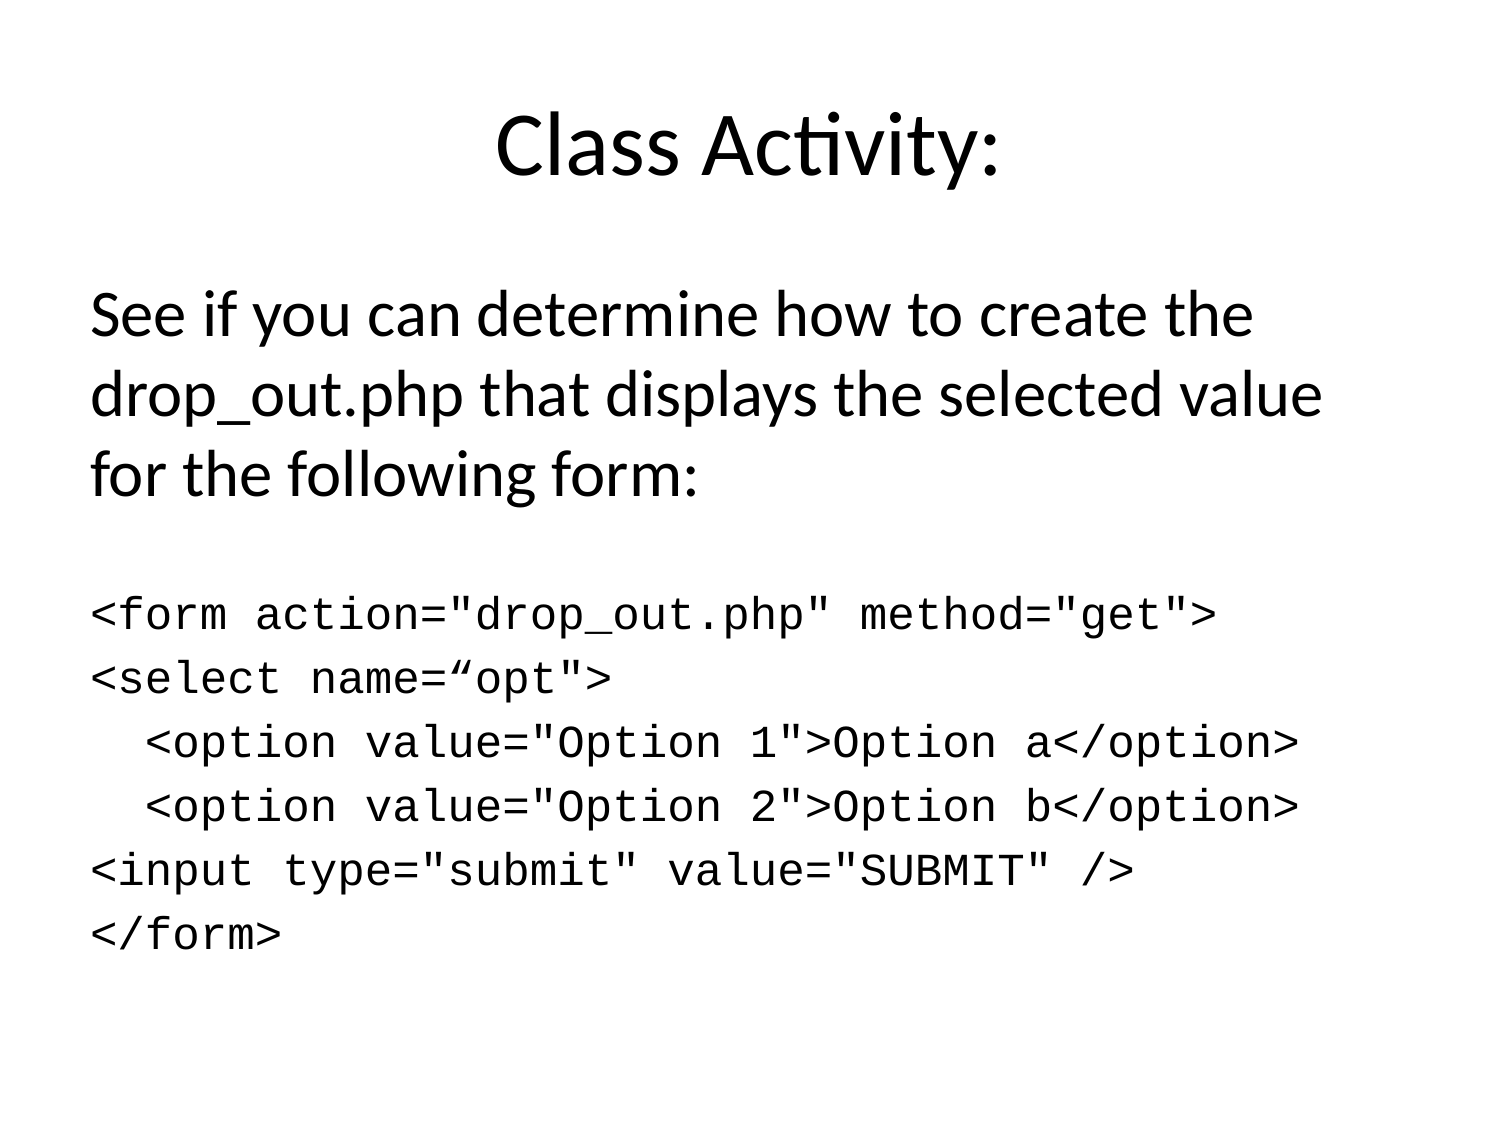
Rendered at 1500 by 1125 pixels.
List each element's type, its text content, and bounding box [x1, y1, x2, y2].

title Class Activity: [75, 45, 1425, 233]
list See if you can determine how to create the drop_out.php that displays the selected value for the following form: <form action="drop_out.php" method="get"> <select name=“opt"> <option value="Option 1">Option a</option> <option value="Option 2">Option b</option> <input type="submit" value="SUBMIT" /> </form> [75, 262, 1425, 1005]
